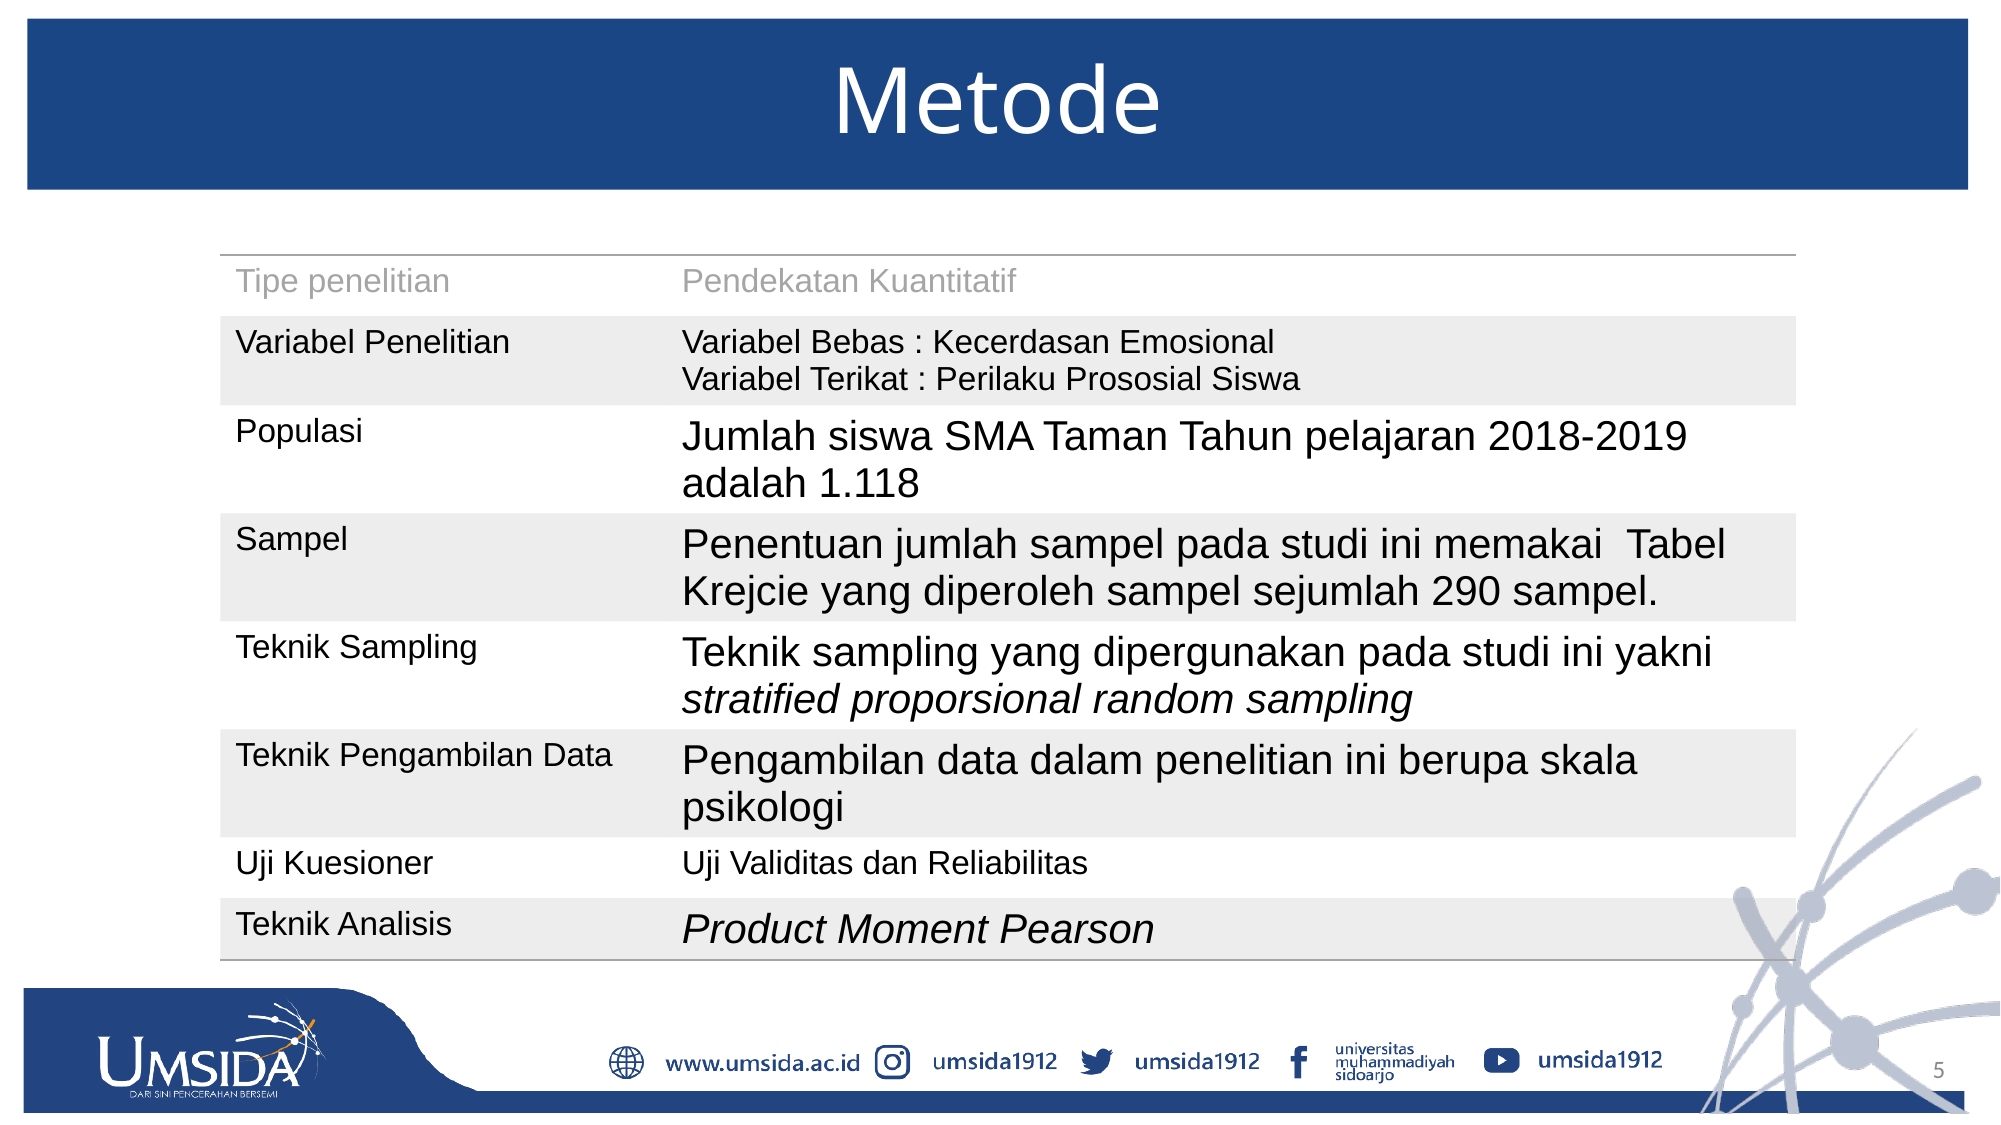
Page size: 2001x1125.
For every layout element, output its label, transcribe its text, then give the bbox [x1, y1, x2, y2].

table_cell Variabel Penelitian [220, 316, 667, 405]
table_header Pendekatan Kuantitatif [667, 256, 1796, 316]
title Metode [27, 18, 1969, 190]
table_header Tipe penelitian [220, 256, 667, 316]
table_cell Penentuan jumlah sampel pada studi ini memakai Tabel Krejcie yang diperoleh sampel sejumlah 290 sampel. [667, 513, 1796, 621]
table_cell Teknik sampling yang dipergunakan pada studi ini yakni stratified proporsional random sampling [667, 621, 1796, 729]
table_cell Jumlah siswa SMA Taman Tahun pelajaran 2018-2019 adalah 1.118 [667, 405, 1796, 513]
picture [23, 51, 2001, 1114]
table_cell Variabel Bebas : Kecerdasan Emosional Variabel Terikat : Perilaku Prososial Siswa [667, 316, 1796, 405]
table_cell Pengambilan data dalam penelitian ini berupa skala psikologi [667, 729, 1796, 837]
table_cell Sampel [220, 513, 667, 621]
table_cell Product Moment Pearson [667, 898, 1796, 959]
table_cell Uji Kuesioner [220, 837, 667, 898]
table_cell Teknik Analisis [220, 898, 667, 959]
table_cell Populasi [220, 405, 667, 513]
table_cell Uji Validitas dan Reliabilitas [667, 837, 1796, 898]
table_cell Teknik Sampling [220, 621, 667, 729]
table_cell Teknik Pengambilan Data [220, 729, 667, 837]
